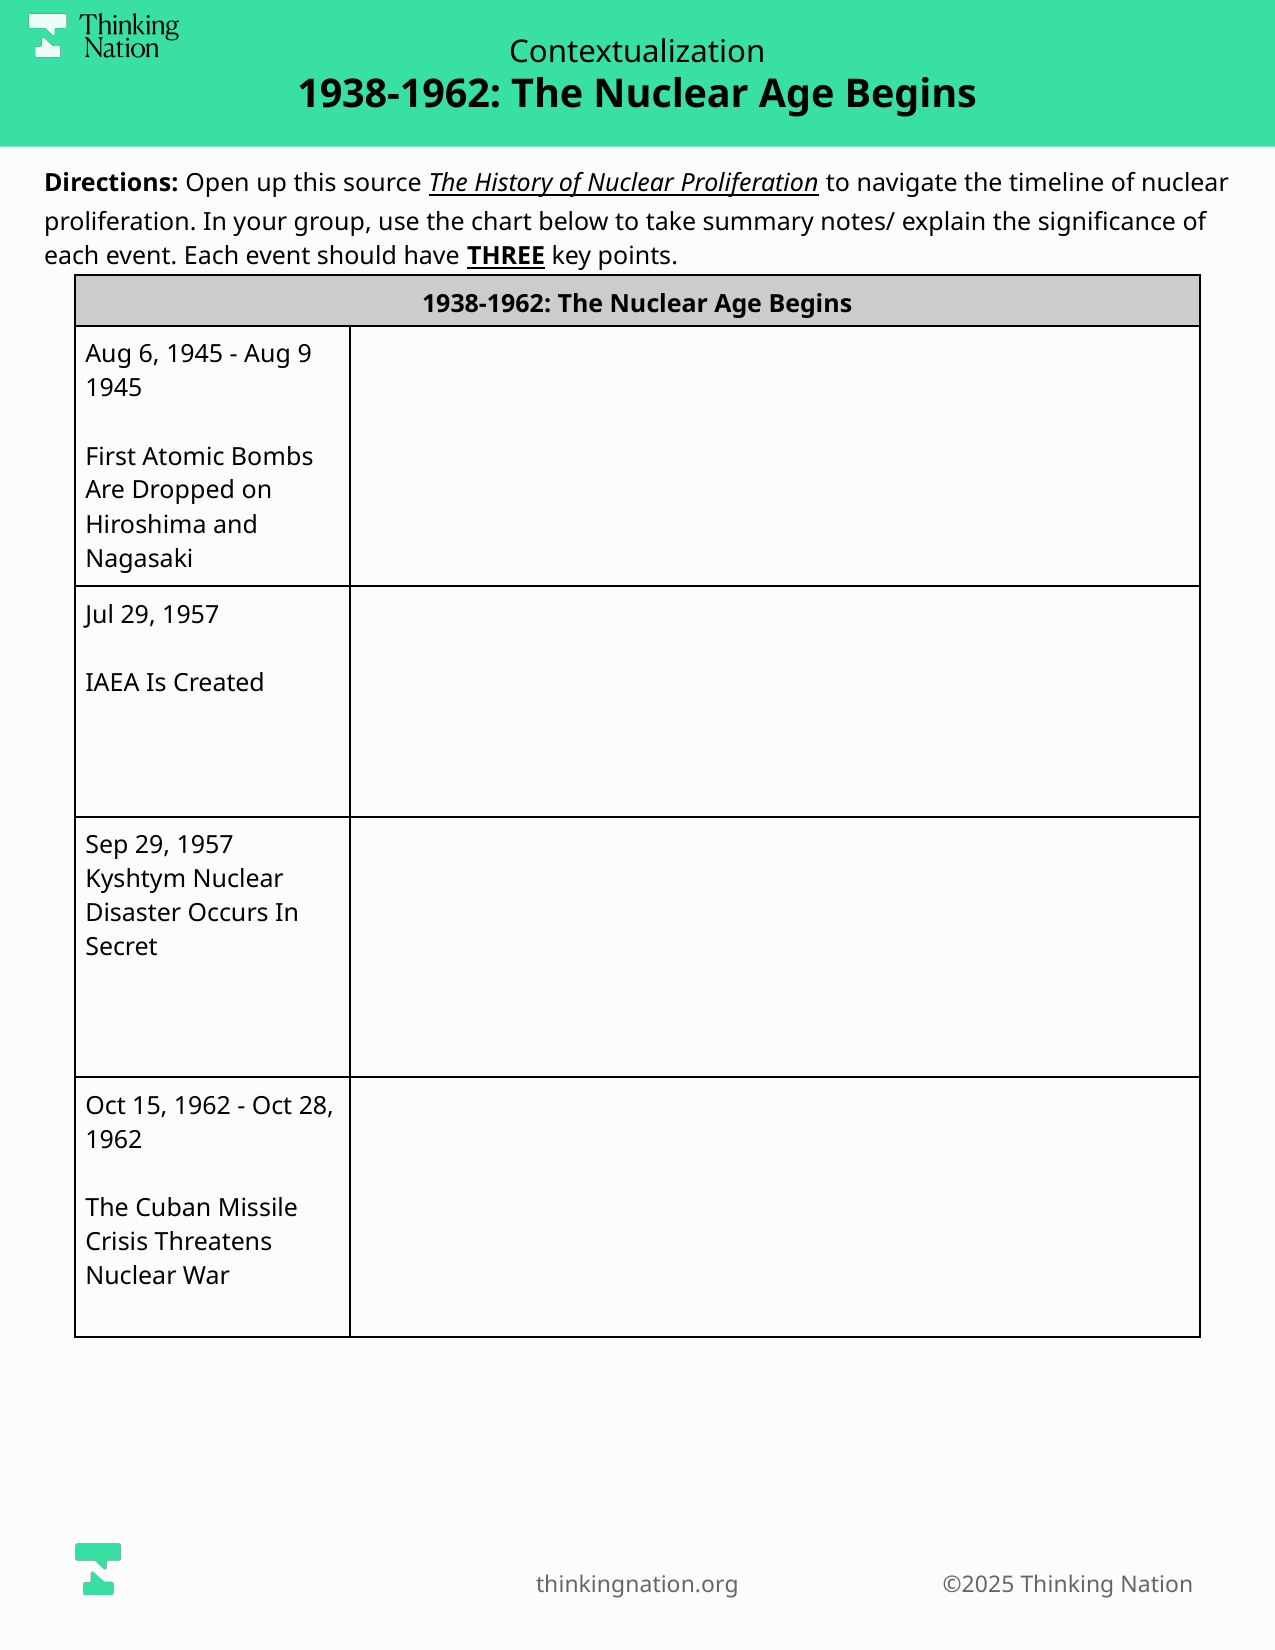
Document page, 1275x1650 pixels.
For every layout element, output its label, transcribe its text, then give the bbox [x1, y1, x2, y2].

table_cell [351, 1078, 1199, 1336]
table_cell [351, 587, 1199, 816]
text_box Contextualization 1938-1962: The Nuclear Age Begins [0, 0, 1275, 147]
table_cell Jul 29, 1957 IAEA Is Created [76, 587, 349, 816]
table_header 1938-1962: The Nuclear Age Begins [76, 276, 1199, 325]
table_cell Aug 6, 1945 - Aug 9 1945 First Atomic Bombs Are Dropped on Hiroshima and Nagasaki [76, 327, 349, 585]
table_cell [351, 818, 1199, 1076]
table_cell Oct 15, 1962 - Oct 28, 1962 The Cuban Missile Crisis Threatens Nuclear War [76, 1078, 349, 1336]
text_box Directions: Open up this source The History of Nuclear Proliferation to navigate the timeline of nuclear proliferation. In your group, use the chart below to take summary notes/ explain the significance of each event. Each event should have THREE key points. [29, 146, 1246, 285]
picture [62, 1533, 134, 1605]
text_box thinkingnation.org [486, 1553, 789, 1605]
text_box ©2025 Thinking Nation [907, 1553, 1210, 1605]
table_cell Sep 29, 1957 Kyshtym Nuclear Disaster Occurs In Secret [76, 818, 349, 1076]
picture [12, 0, 184, 71]
table_cell [351, 327, 1199, 585]
